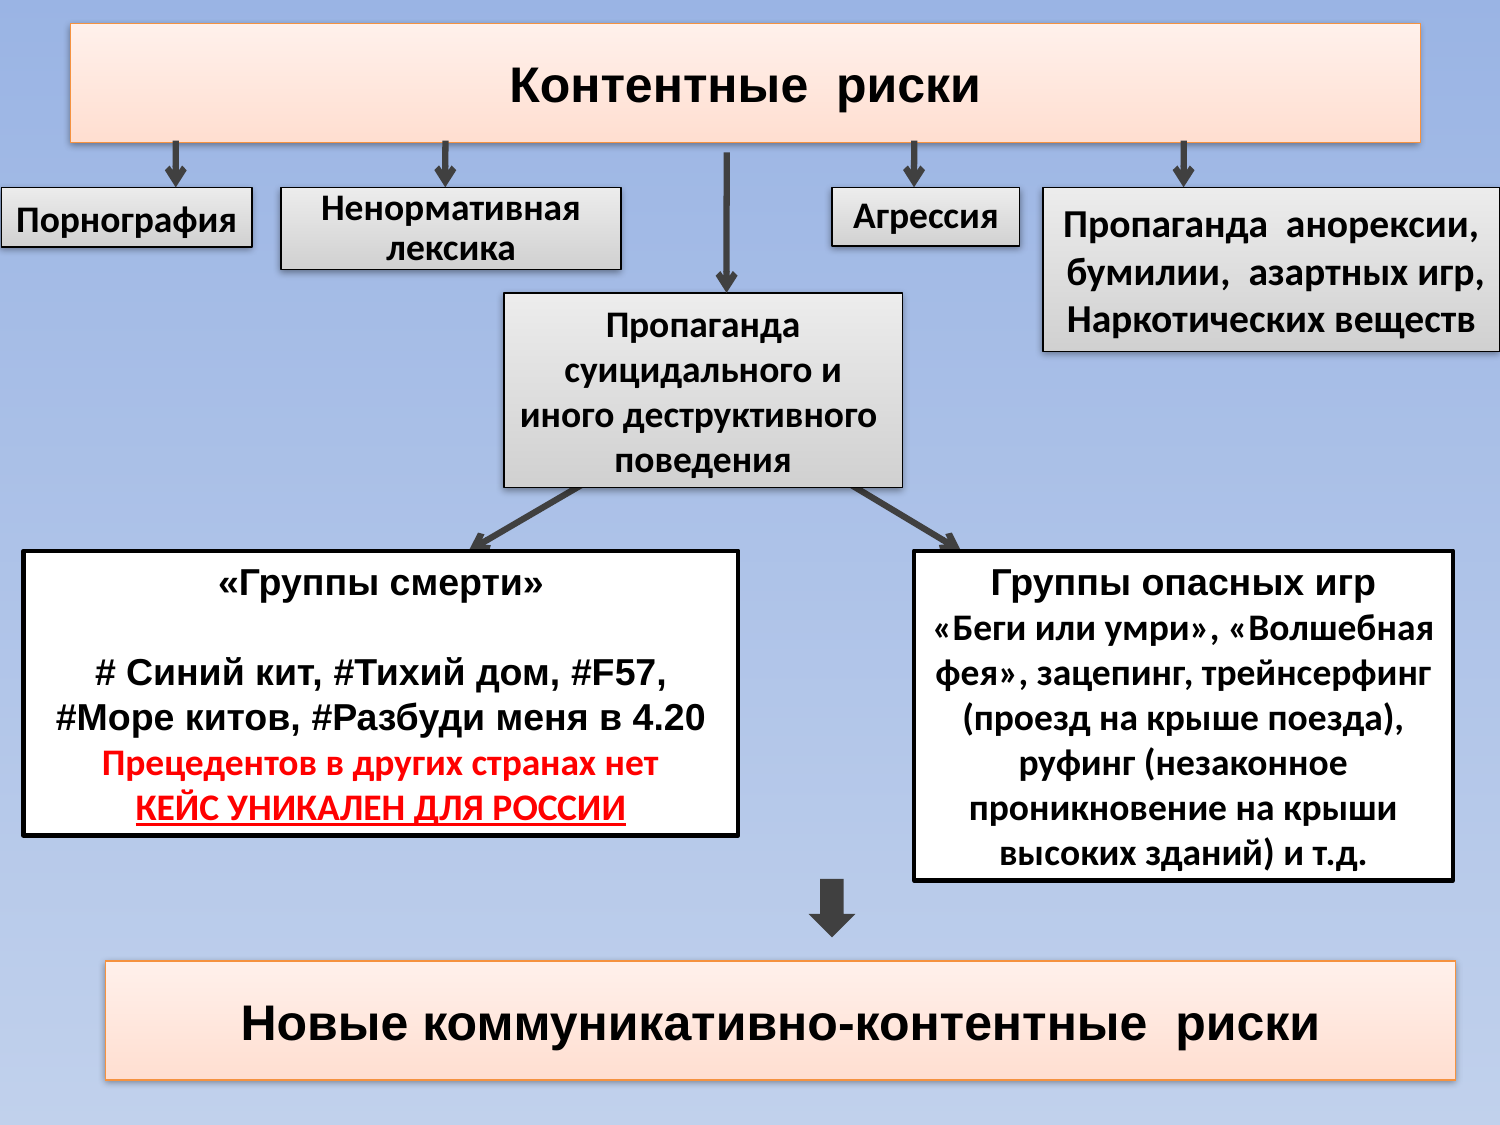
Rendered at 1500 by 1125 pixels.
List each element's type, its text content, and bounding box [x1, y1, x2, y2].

text_box [806, 876, 858, 940]
title Контентные риски [70, 23, 1421, 143]
text_box Агрессия [831, 187, 1020, 247]
text_box Группы опасных игр «Беги или умри», «Волшебная фея», зацепинг, трейнсерфинг (проезд на крыше поезда), руфинг (незаконное проникновение на крыши высоких зданий) и т.д. [912, 549, 1455, 883]
text_box Новые коммуникативно-контентные риски [105, 960, 1456, 1081]
text_box Порнография [1, 187, 253, 248]
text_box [468, 468, 610, 551]
text_box «Группы смерти» # Синий кит, #Тихий дом, #F57, #Море китов, #Разбуди меня в 4.20 Прецедентов в других странах нет КЕЙС УНИКАЛЕН ДЛЯ РОССИИ [21, 549, 740, 838]
text_box Пропаганда анорексии, бумилии, азартных игр, Наркотических веществ [1042, 187, 1500, 352]
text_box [784, 445, 962, 551]
text_box Ненормативная лексика [280, 187, 622, 270]
text_box Пропаганда суицидального и иного деструктивного поведения [503, 292, 903, 488]
